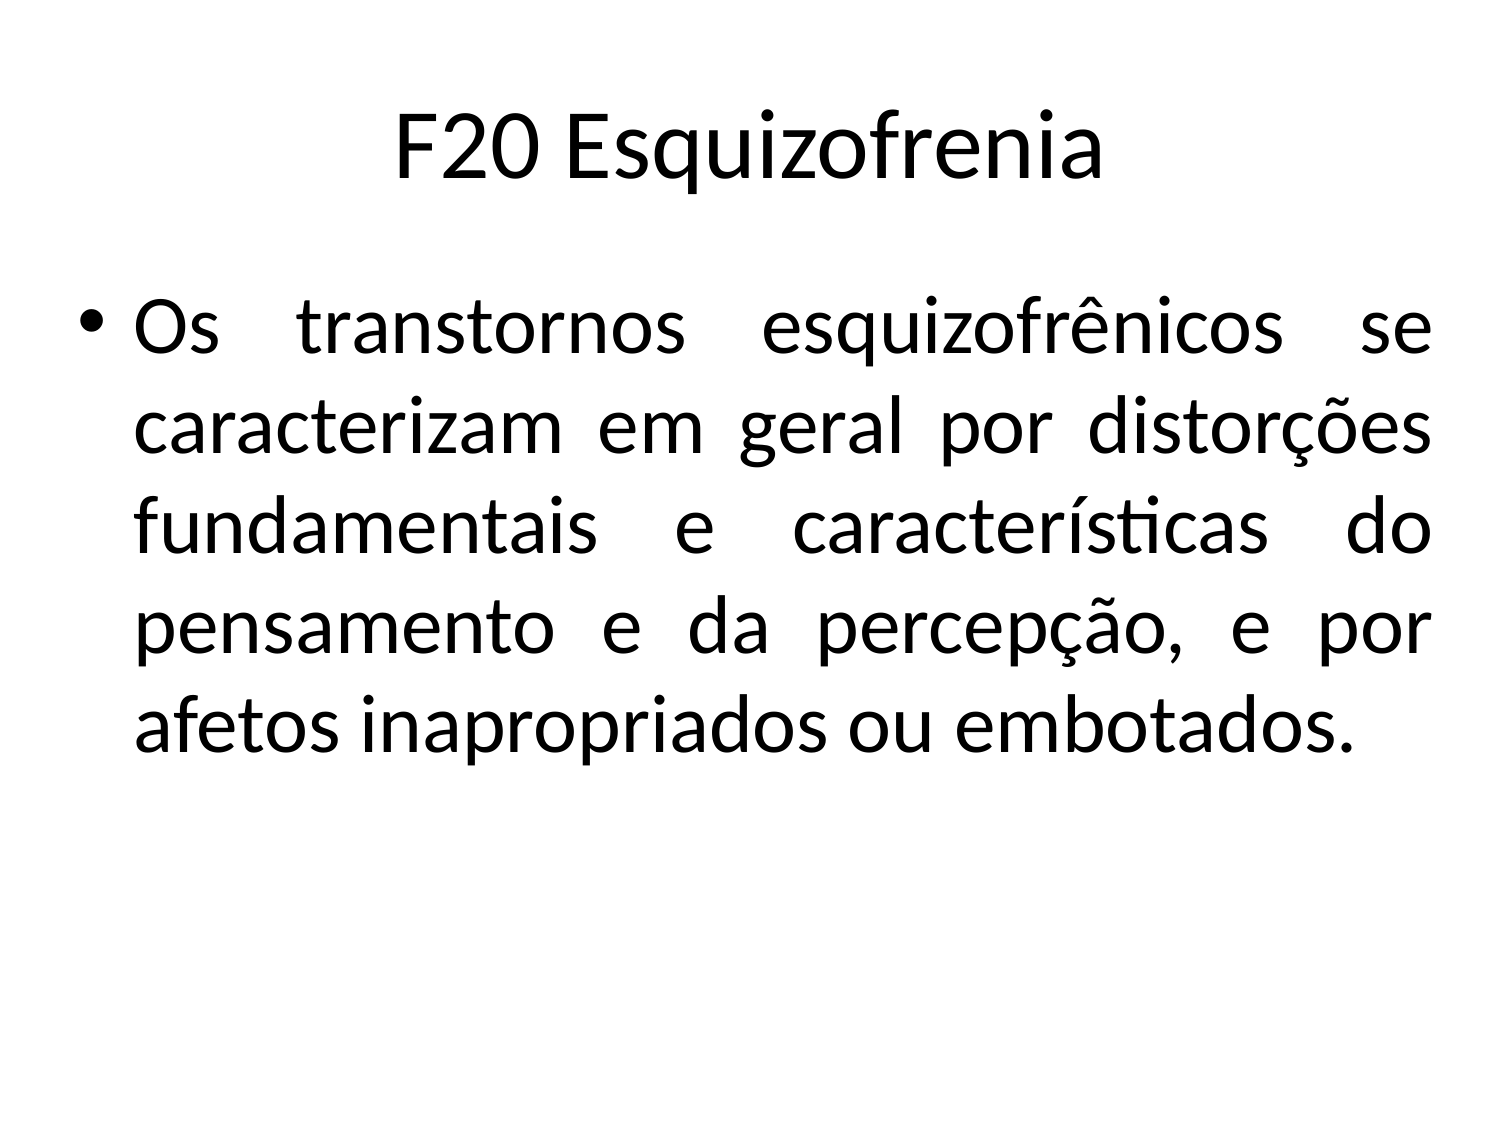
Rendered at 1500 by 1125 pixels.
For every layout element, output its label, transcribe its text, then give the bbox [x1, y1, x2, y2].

list Os transtornos esquizofrênicos se caracterizam em geral por distorções fundamentais e características do pensamento e da percepção, e por afetos inapropriados ou embotados. [62, 262, 1450, 1005]
title F20 Esquizofrenia [75, 45, 1425, 233]
